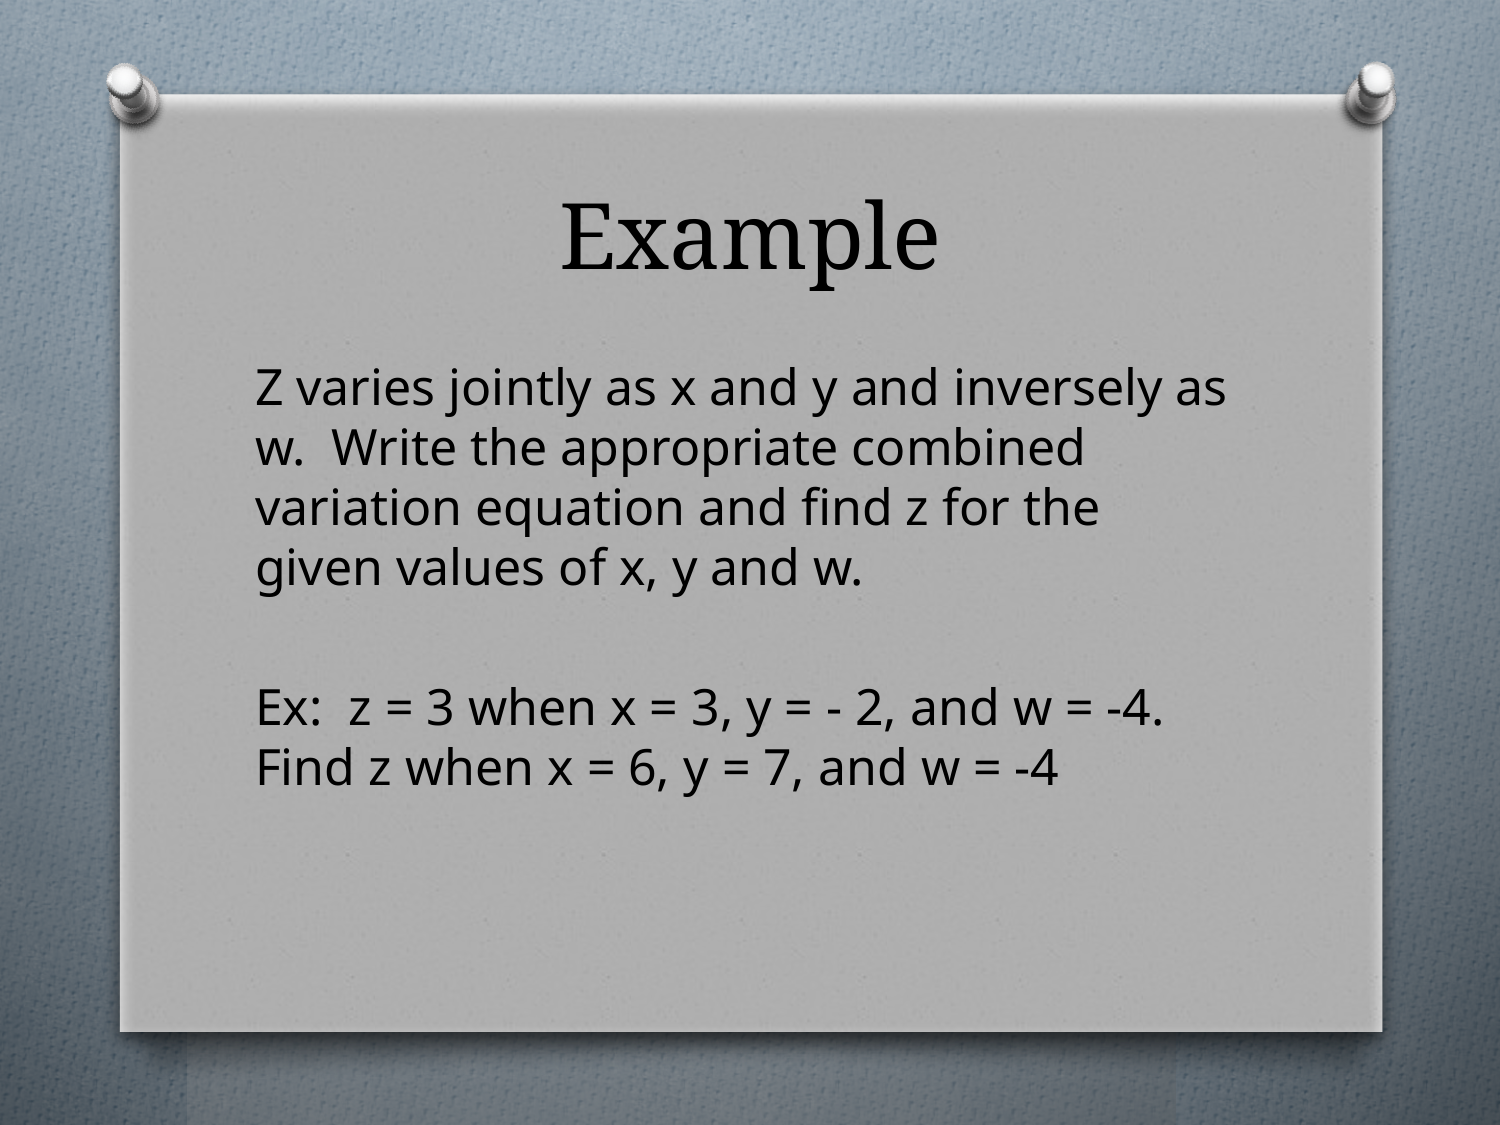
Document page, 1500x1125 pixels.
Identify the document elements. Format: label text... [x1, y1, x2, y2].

title Example [179, 134, 1323, 332]
picture [1317, 35, 1439, 156]
list Z varies jointly as x and y and inversely as w. Write the appropriate combined variation equation and find z for the given values of x, y and w. Ex: z = 3 when x = 3, y = - 2, and w = -4. Find z when x = 6, y = 7, and w = -4 [240, 347, 1257, 939]
picture [75, 29, 198, 153]
